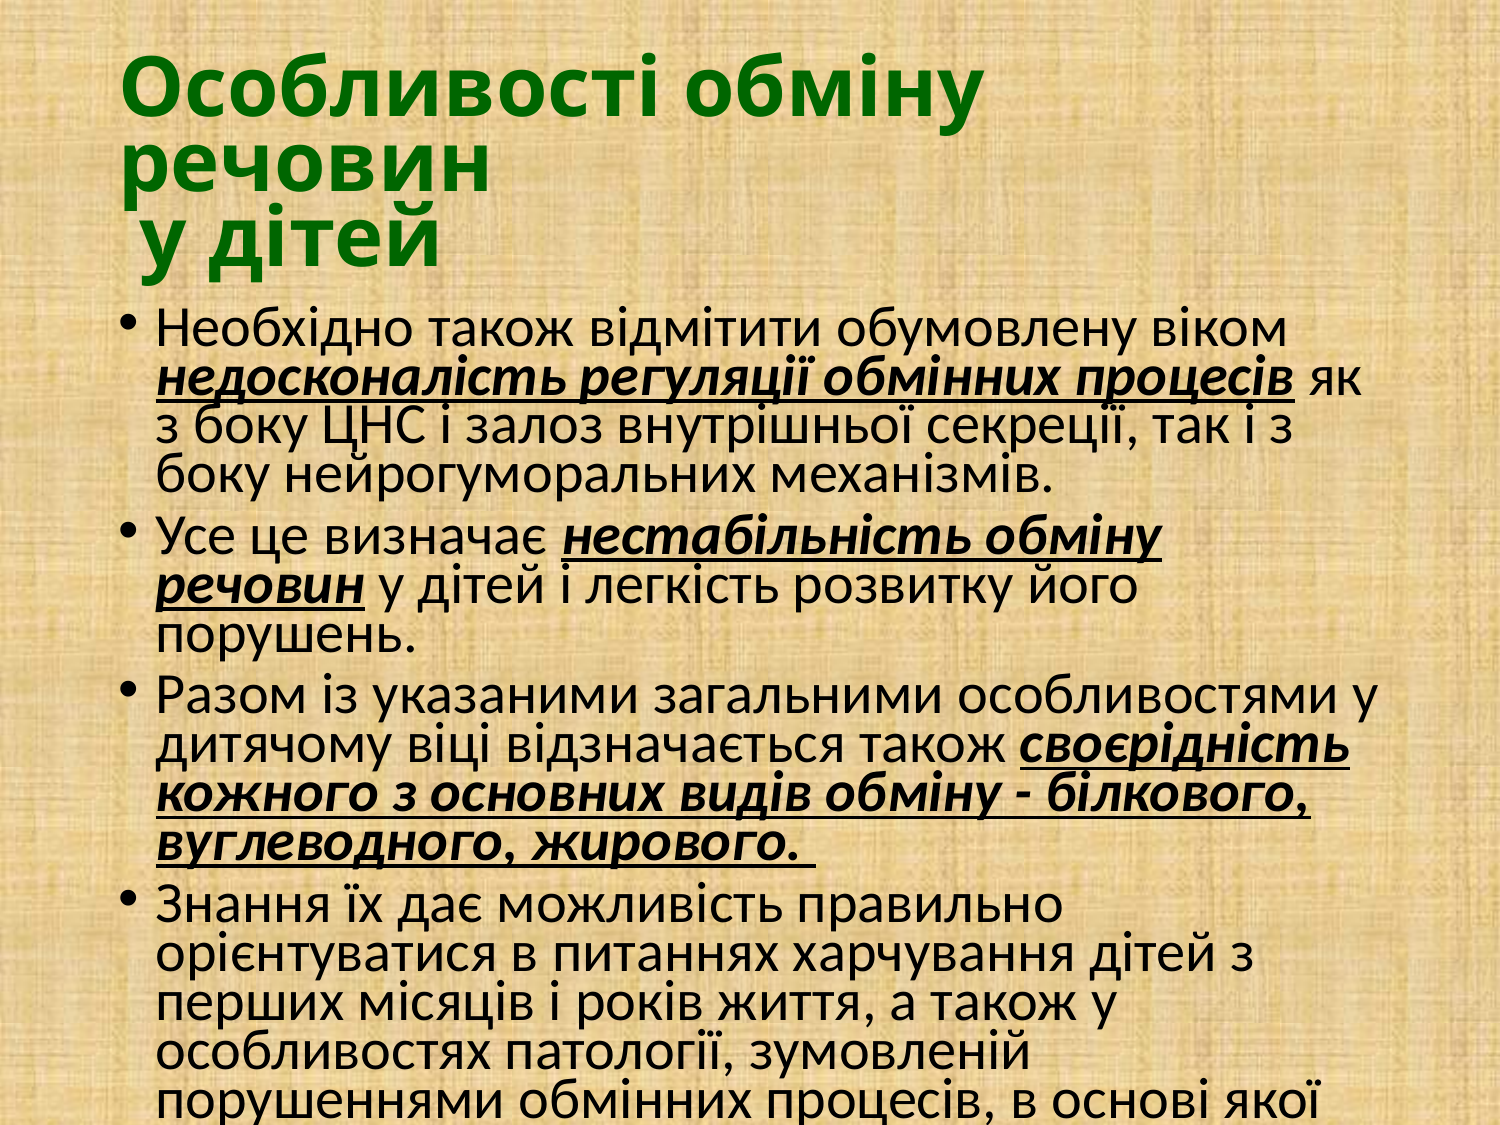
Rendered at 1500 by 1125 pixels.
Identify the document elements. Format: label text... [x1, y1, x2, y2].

title Особливості обміну речовин у дітей [102, 59, 1398, 278]
list Необхідно також відмітити обумовлену віком недосконалість регуляції обмінних процесів як з боку ЦНС і залоз внутрішньої секреції, так і з боку нейрогуморальних механізмів. Усе це визначає нестабільність обміну речовин у дітей і легкість розвитку його порушень. Разом із указаними загальними особливостями у дитячому віці відзначається також своєрідність кожного з основних видів обміну - білкового, вуглеводного, жирового. Знання їх дає можливість правильно орієнтуватися в питаннях харчування дітей з перших місяців і років життя, а також у особливостях патології, зумовленій порушеннями обмінних процесів, в основі якої нерідко лежать генетично детерміновані хвороби. [102, 299, 1398, 1014]
picture [0, 0, 1500, 1125]
